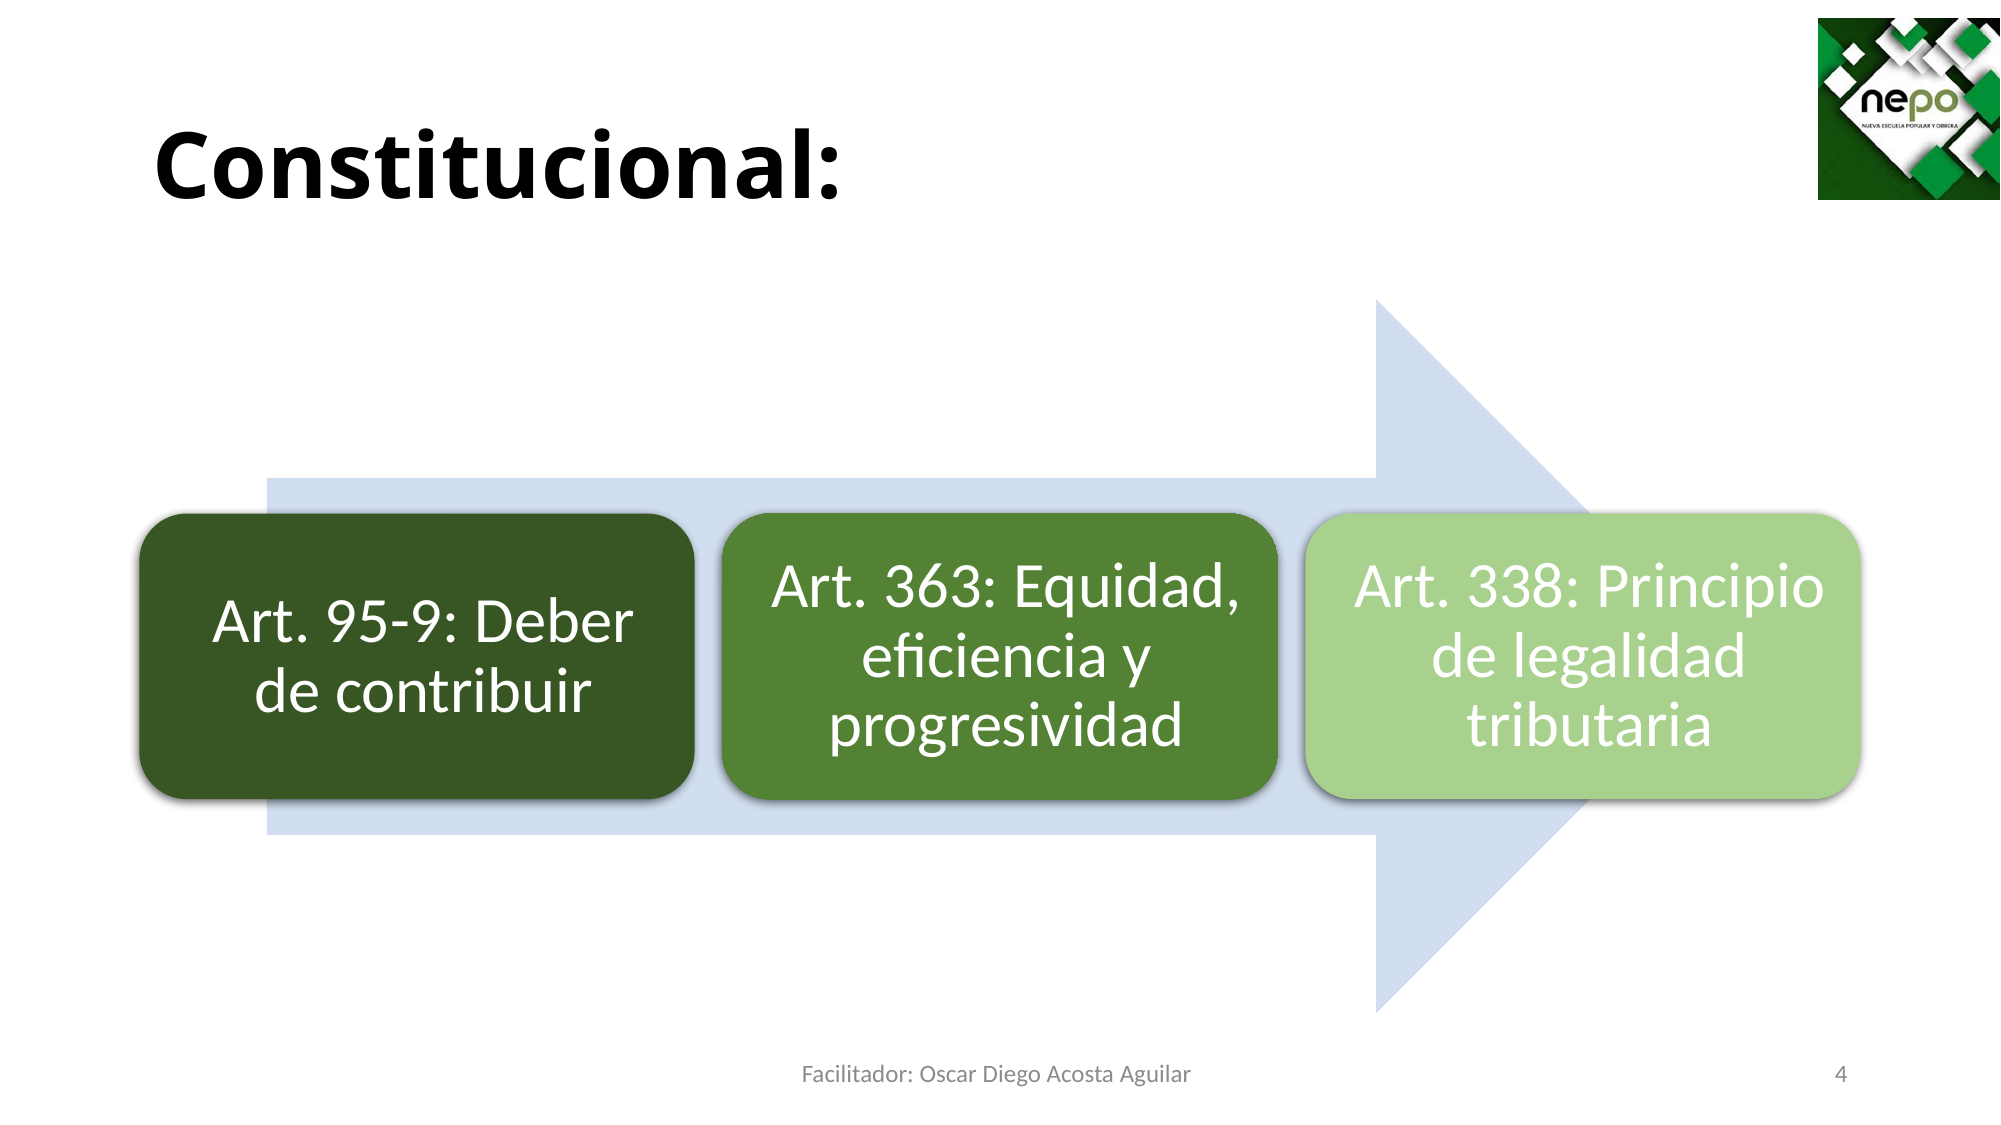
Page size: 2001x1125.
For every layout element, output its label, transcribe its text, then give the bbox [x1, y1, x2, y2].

footer Facilitador: Oscar Diego Acosta Aguilar [662, 1042, 1338, 1103]
picture [1818, 18, 2000, 200]
slide_number 4 [1412, 1042, 1863, 1103]
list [137, 299, 1863, 1014]
title Constitucional: [137, 59, 1863, 278]
